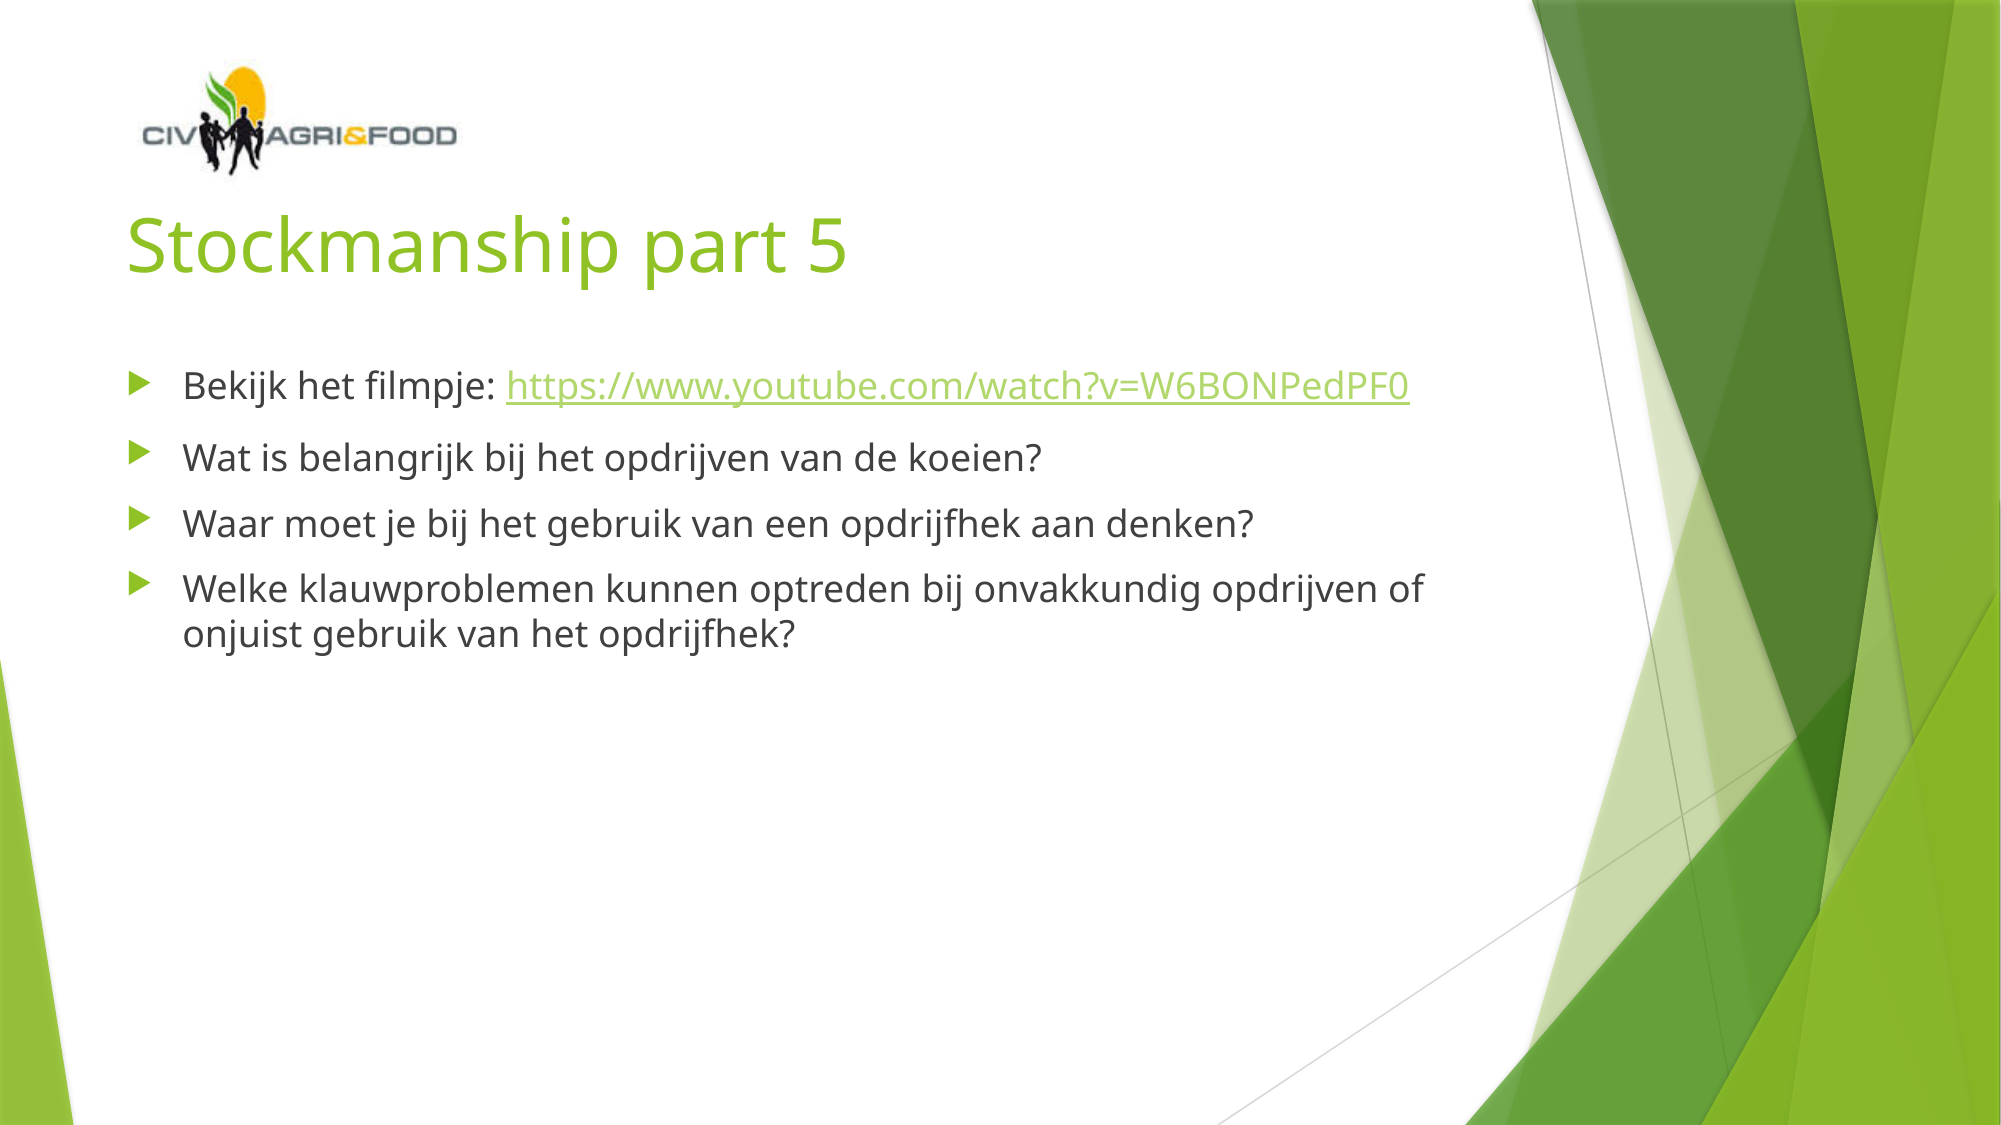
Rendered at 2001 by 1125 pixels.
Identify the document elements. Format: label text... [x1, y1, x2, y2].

title Stockmanship part 5 [111, 99, 1522, 317]
list Bekijk het filmpje: https://www.youtube.com/watch?v=W6BONPedPF0 Wat is belangrijk bij het opdrijven van de koeien? Waar moet je bij het gebruik van een opdrijfhek aan denken? Welke klauwproblemen kunnen optreden bij onvakkundig opdrijven of onjuist gebruik van het opdrijfhek? [111, 354, 1522, 992]
picture [137, 59, 463, 99]
